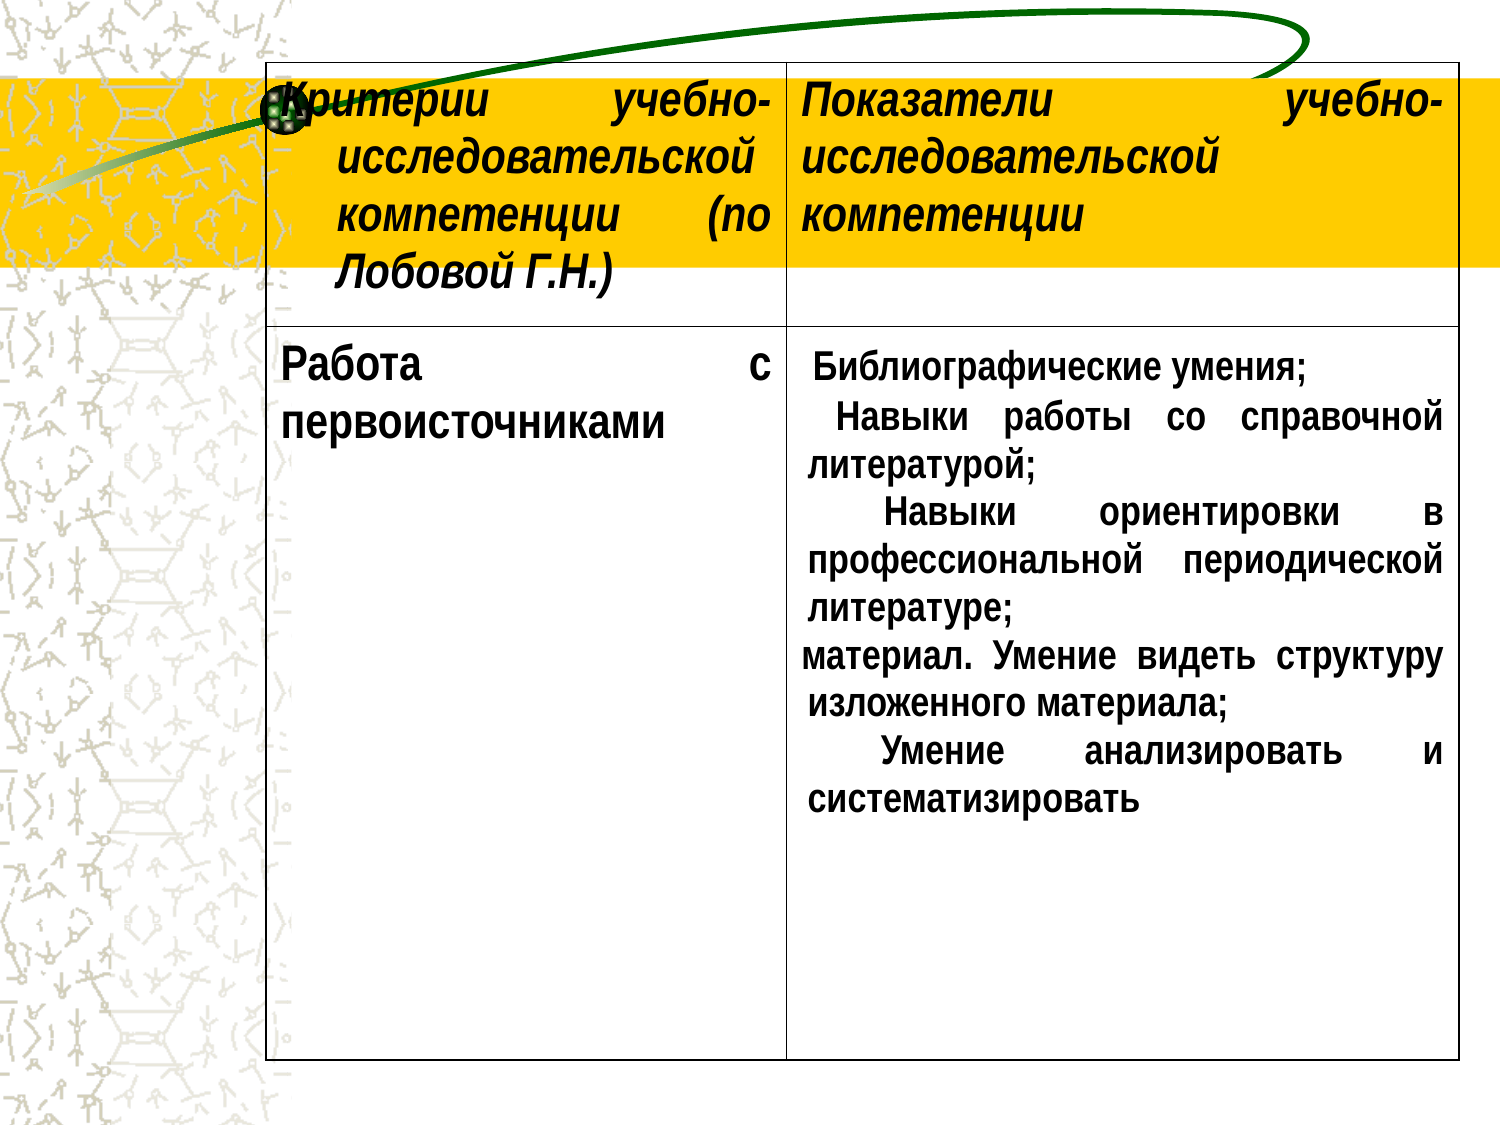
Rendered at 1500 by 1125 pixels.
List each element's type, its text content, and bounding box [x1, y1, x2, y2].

table_header Показатели учебно-исследовательской компетенции [787, 63, 1458, 326]
table_cell Работа с первоисточниками [267, 327, 786, 1059]
picture [0, 0, 292, 1125]
table_cell Библиографические умения; Навыки работы со справочной литературой; Навыки ориентировки в профессиональной периодической литературе; материал. Умение видеть структуру изложенного материала; Умение анализировать и систематизировать [787, 327, 1458, 1059]
table_header Критерии учебно-исследовательской компетенции (по Лобовой Г.Н.) [267, 63, 786, 326]
